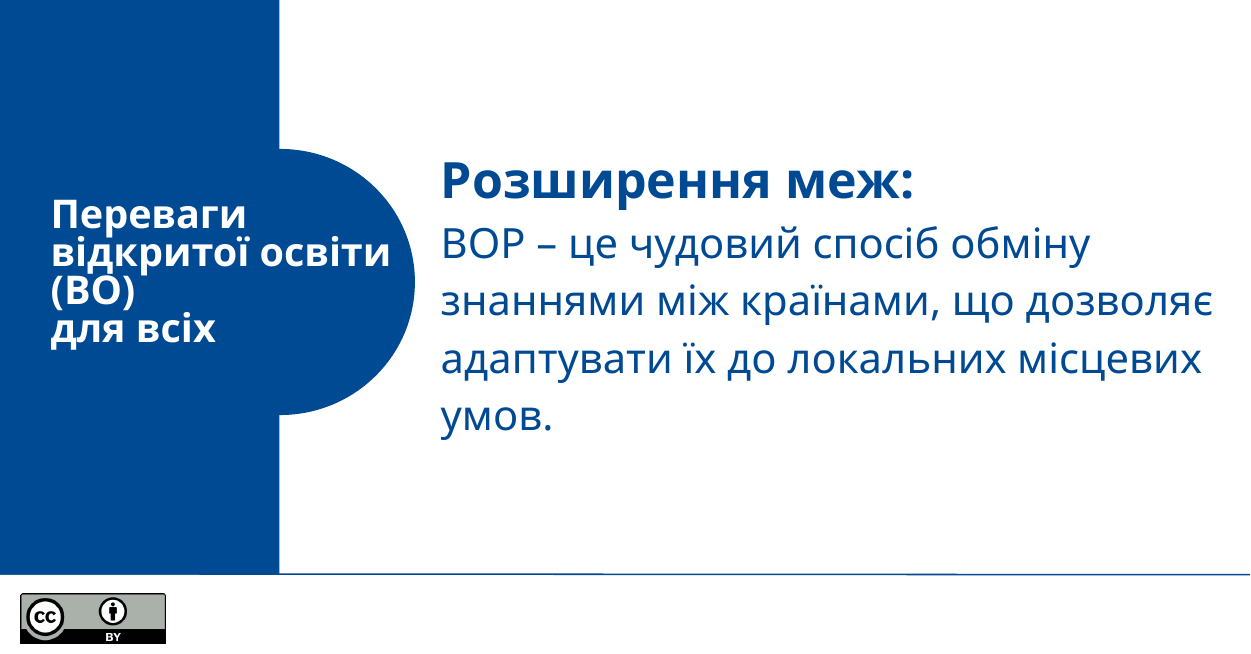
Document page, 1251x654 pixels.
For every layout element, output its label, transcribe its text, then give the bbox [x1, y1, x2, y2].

text_box [0, 0, 280, 573]
text_box [175, 365, 386, 416]
text_box [190, 148, 371, 183]
text_box [0, 582, 1250, 654]
text_box Розширення меж: BOP – це чудовий спосіб обміну знаннями між країнами, що дозволяє адаптувати їх до локальних місцевих умов. [425, 125, 1238, 455]
picture [20, 592, 166, 645]
text_box Переваги відкритої освіти (BO) для всіх [35, 183, 425, 365]
